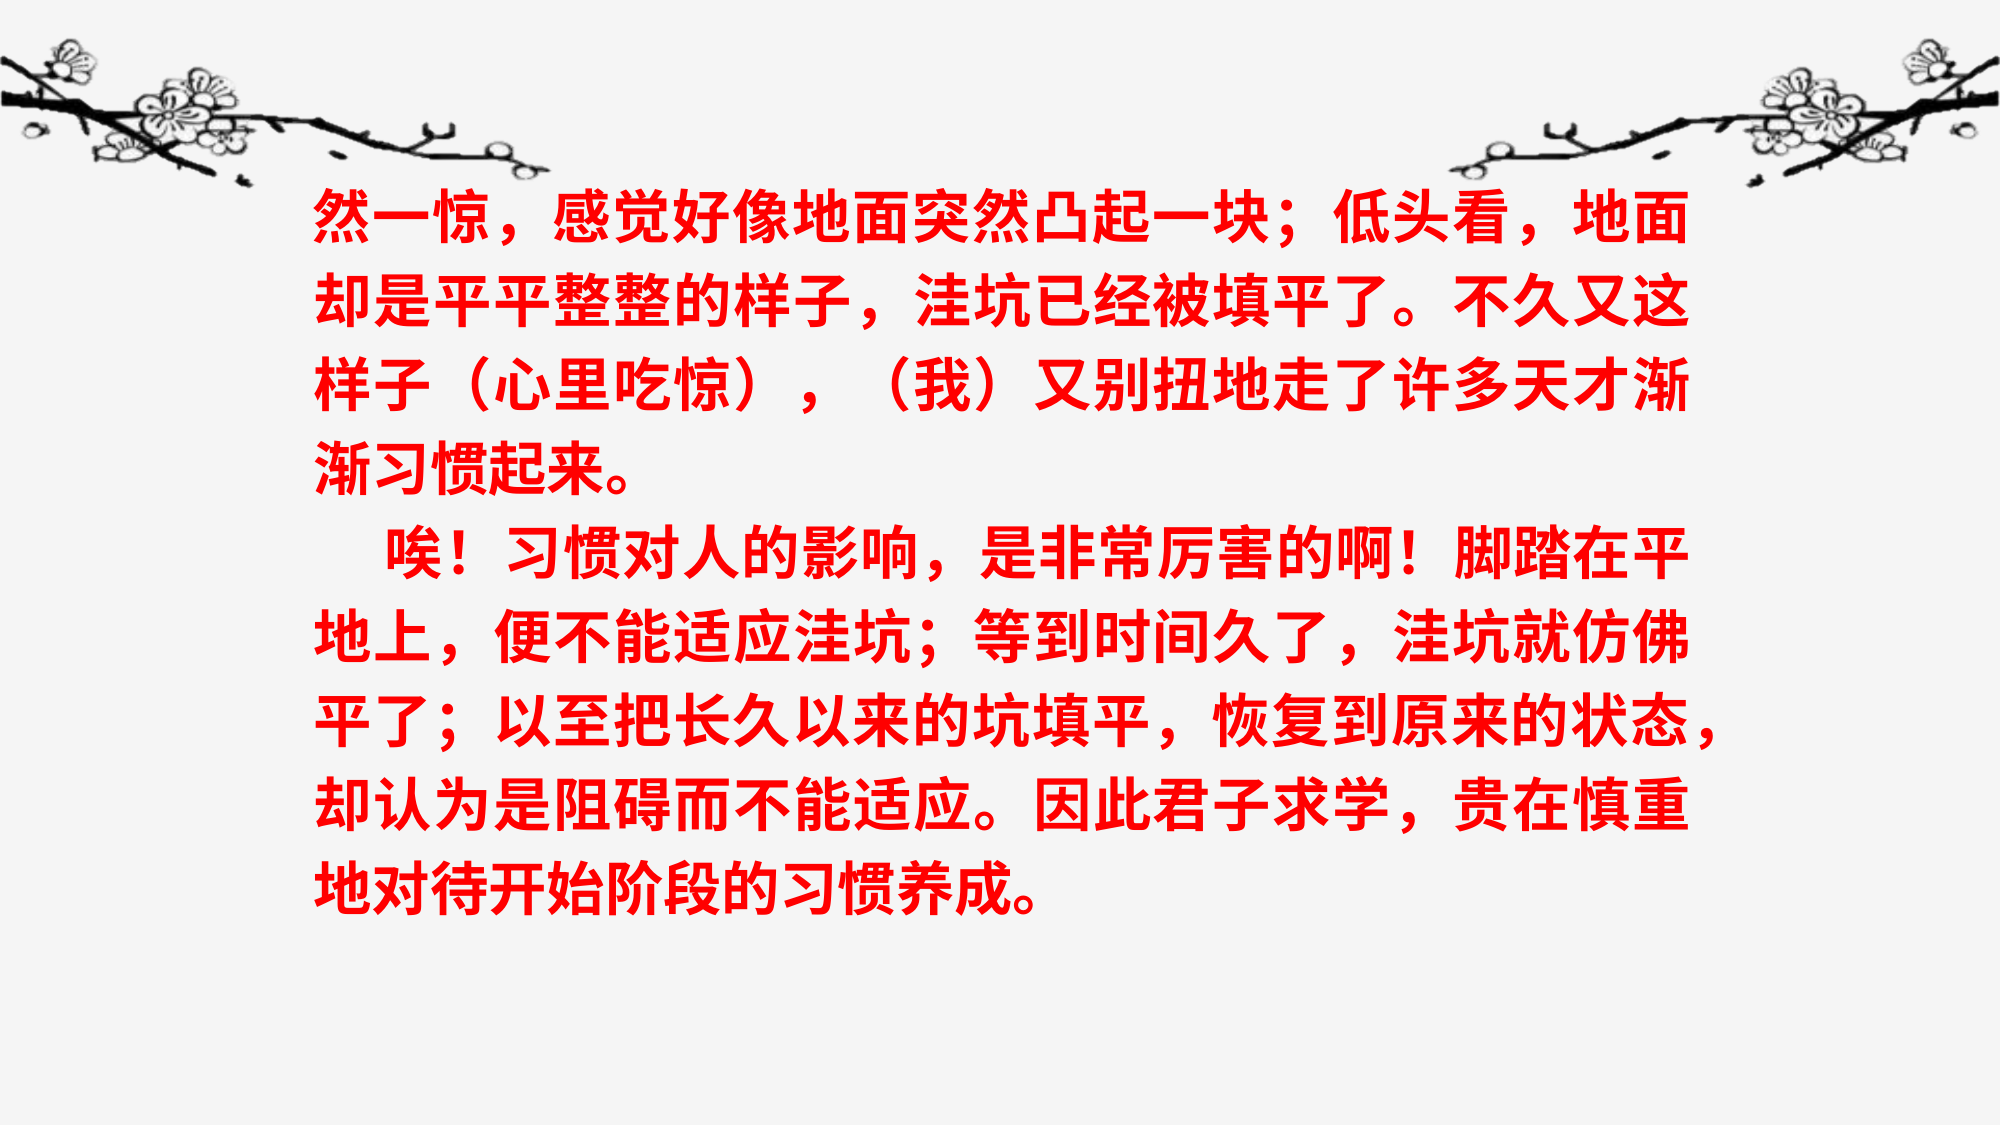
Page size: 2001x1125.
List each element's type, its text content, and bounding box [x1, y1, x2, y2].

picture [0, 0, 673, 310]
picture [1327, 0, 2000, 310]
text_box 然一惊，感觉好像地面突然凸起一块；低头看，地面却是平平整整的样子，洼坑已经被填平了。不久又这样子（心里吃惊），（我）又别扭地走了许多天才渐渐习惯起来。 唉！习惯对人的影响，是非常厉害的啊！脚踏在平地上，便不能适应洼坑；等到时间久了，洼坑就仿佛平了；以至把长久以来的坑填平，恢复到原来的状态，却认为是阻碍而不能适应。因此君子求学，贵在慎重地对待开始阶段的习惯养成。 [297, 158, 1706, 930]
